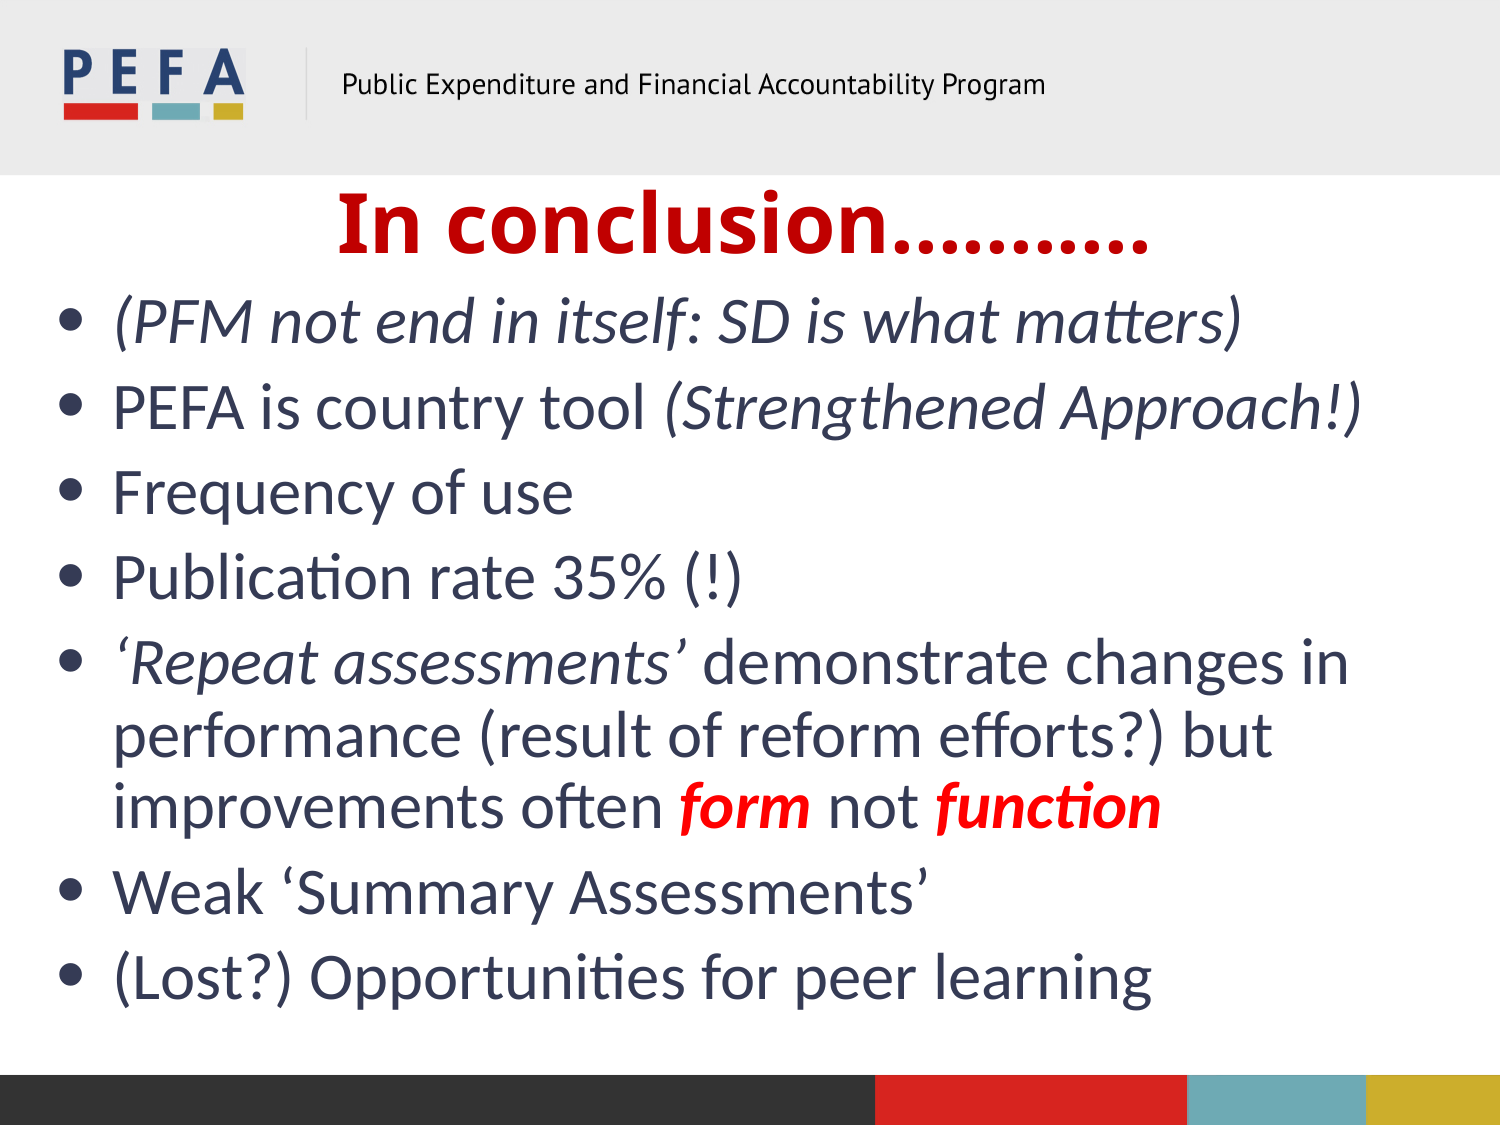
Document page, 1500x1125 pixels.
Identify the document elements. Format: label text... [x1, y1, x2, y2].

picture [0, 0, 1500, 1125]
title In conclusion........... [64, 148, 1426, 278]
list (PFM not end in itself: SD is what matters) PEFA is country tool (Strengthened Approach!) Frequency of use Publication rate 35% (!) ‘Repeat assessments’ demonstrate changes in performance (result of reform efforts?) but improvements often form not function Weak ‘Summary Assessments’ (Lost?) Opportunities for peer learning [41, 278, 1500, 1047]
